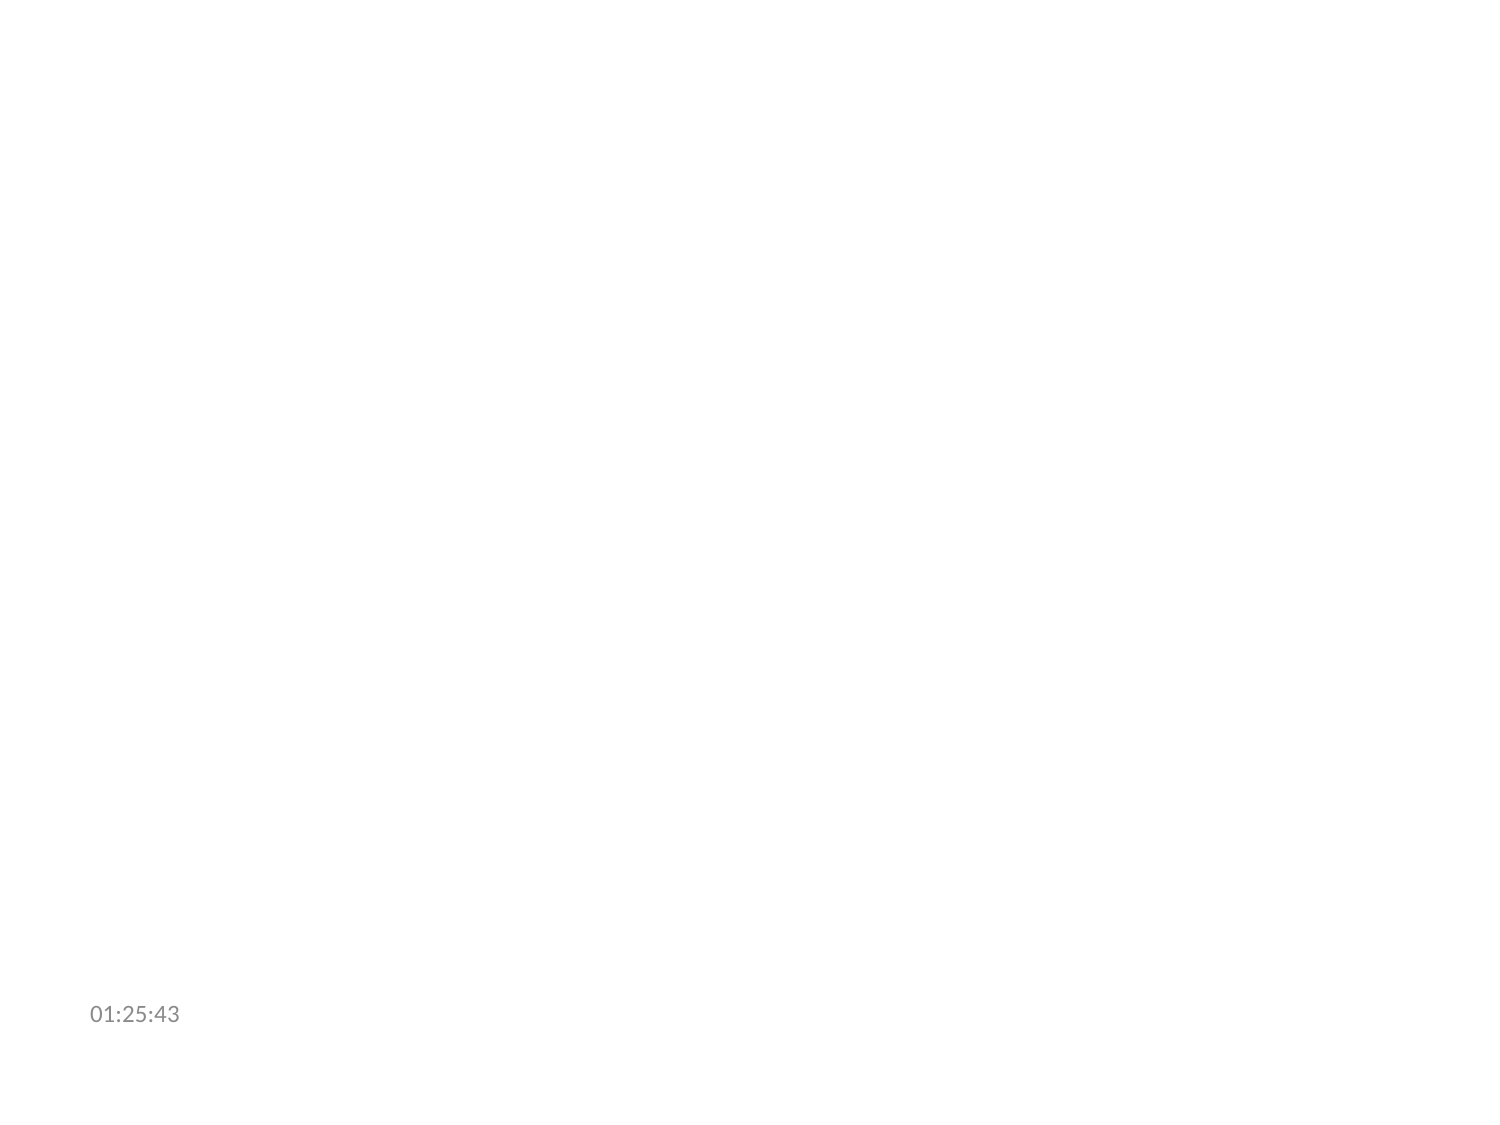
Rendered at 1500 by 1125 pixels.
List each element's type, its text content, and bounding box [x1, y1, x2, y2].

text_box 15:35:09 [75, 982, 425, 1043]
